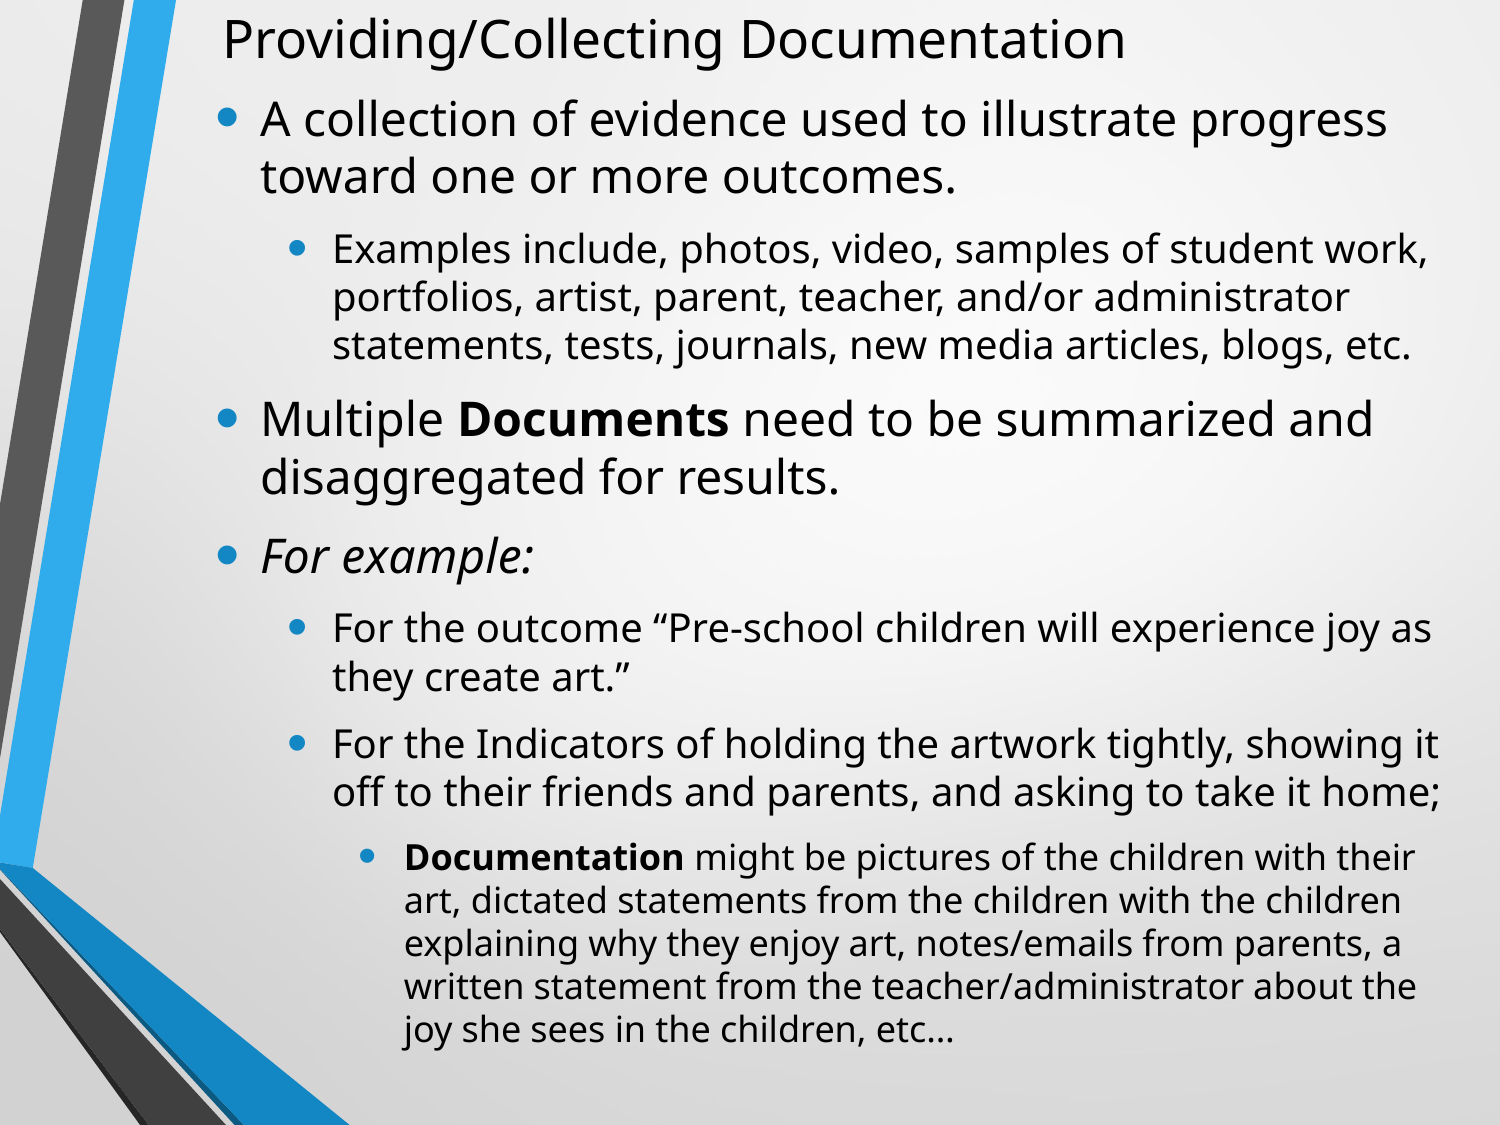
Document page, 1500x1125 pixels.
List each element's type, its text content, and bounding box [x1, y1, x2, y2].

title Providing/Collecting Documentation [137, 0, 1213, 100]
list A collection of evidence used to illustrate progress toward one or more outcomes. Examples include, photos, video, samples of student work, portfolios, artist, parent, teacher, and/or administrator statements, tests, journals, new media articles, blogs, etc. Multiple Documents need to be summarized and disaggregated for results. For example: For the outcome “Pre-school children will experience joy as they create art.” For the Indicators of holding the artwork tightly, showing it off to their friends and parents, and asking to take it home; Documentation might be pictures of the children with their art, dictated statements from the children with the children explaining why they enjoy art, notes/emails from parents, a written statement from the teacher/administrator about the joy she sees in the children, etc… [200, 75, 1463, 1063]
